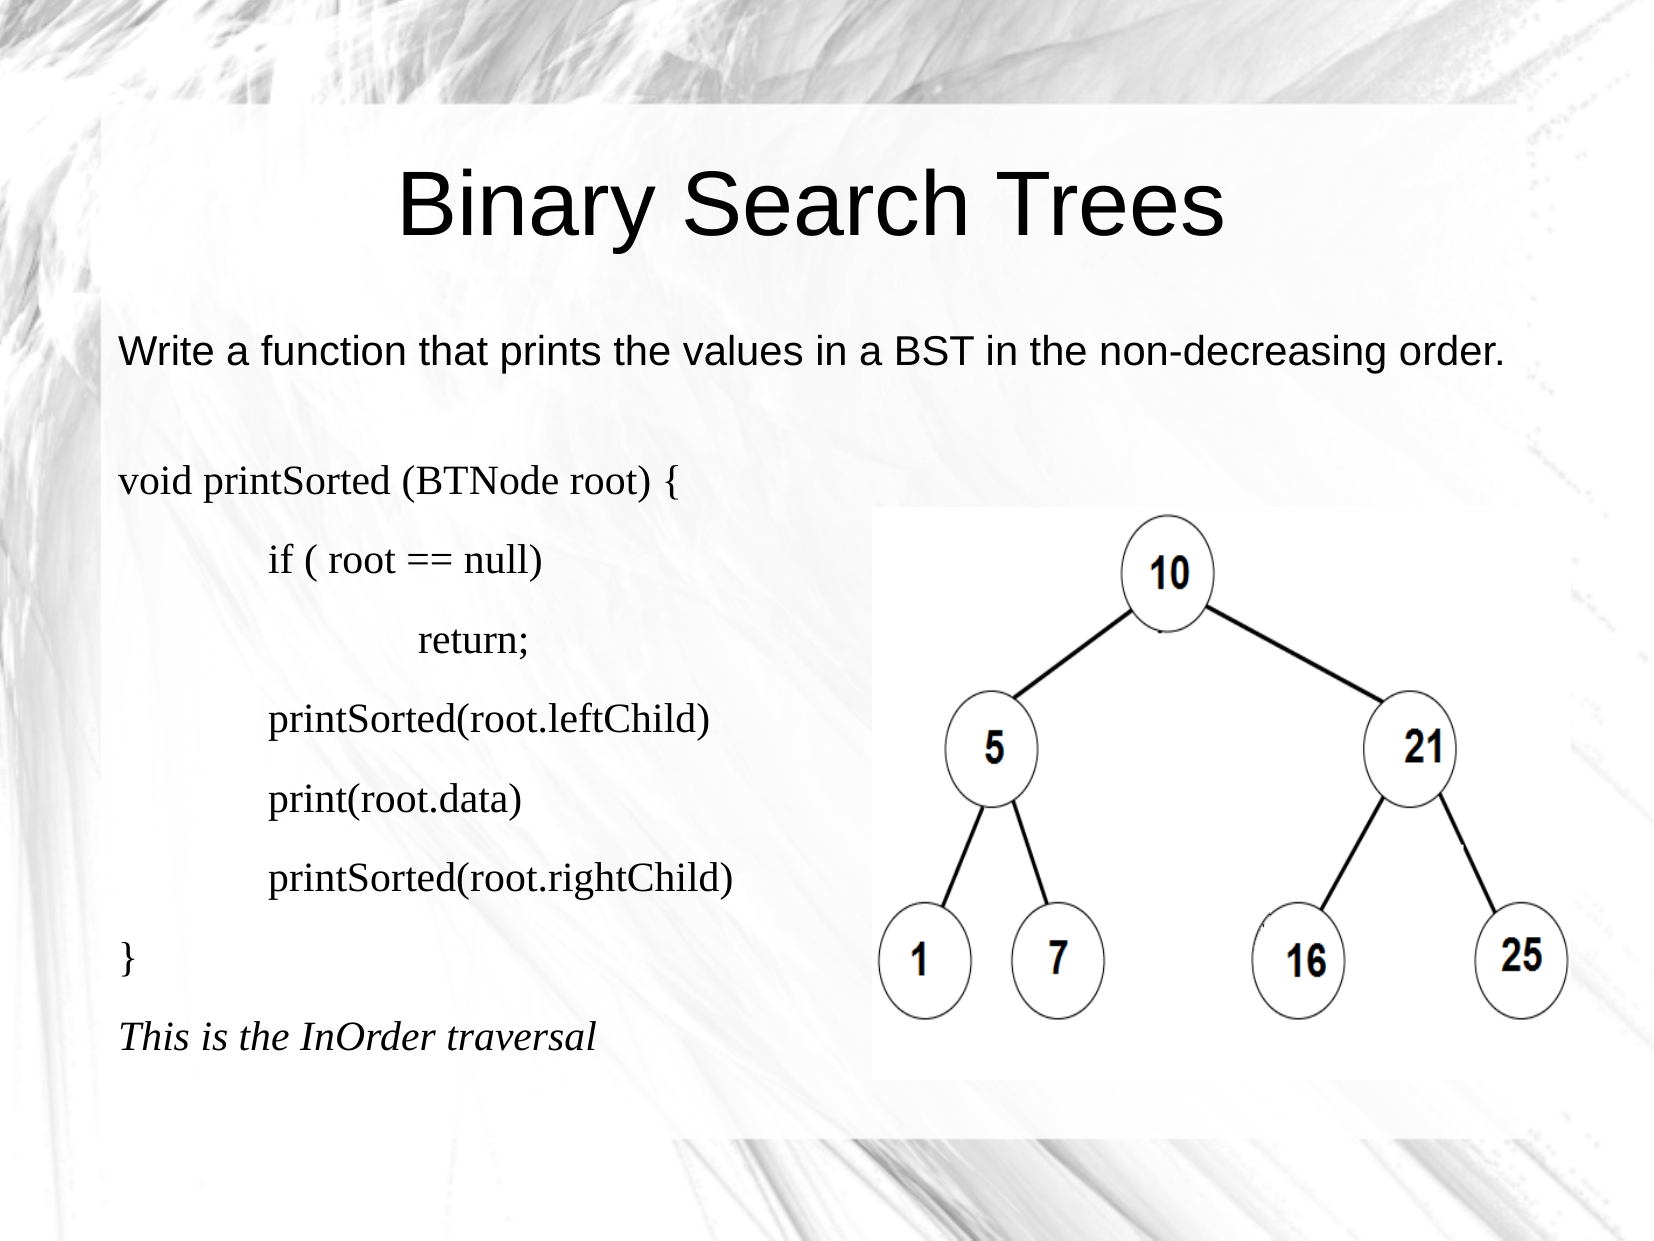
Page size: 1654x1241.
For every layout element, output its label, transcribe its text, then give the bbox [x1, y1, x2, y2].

picture [0, 0, 1654, 1241]
list Write a function that prints the values in a BST in the non-decreasing order. void printSorted (BTNode root) { if ( root == null) return; printSorted(root.leftChild) print(root.data) printSorted(root.rightChild) } This is the InOrder traversal [118, 319, 1571, 1109]
title Binary Search Trees [118, 93, 1506, 299]
